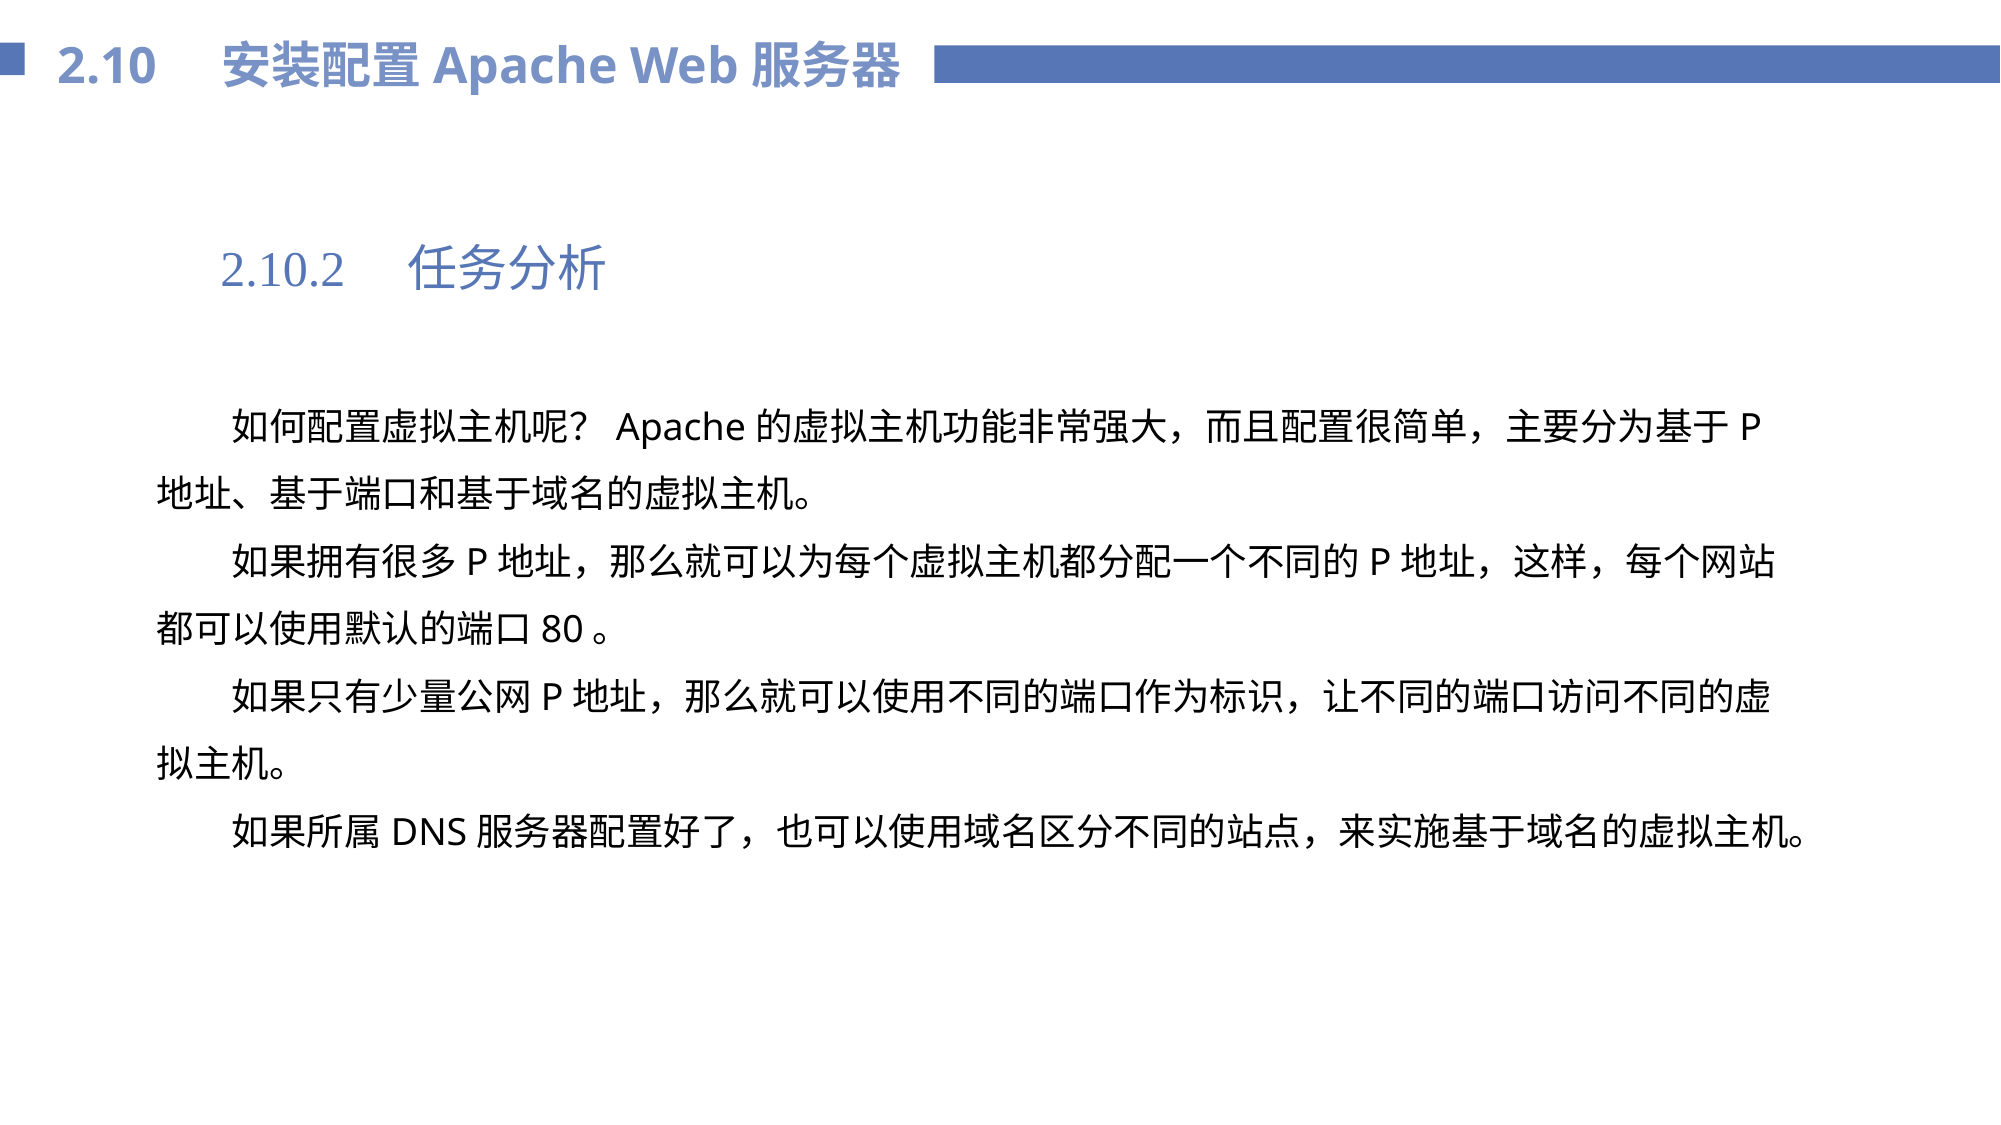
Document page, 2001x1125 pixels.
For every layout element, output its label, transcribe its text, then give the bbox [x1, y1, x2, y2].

text_box 2.10.2 任务分析 [205, 229, 980, 304]
text_box 如何配置虚拟主机呢？Apache的虚拟主机功能非常强大，而且配置很简单，主要分为基于P地址、基于端口和基于域名的虚拟主机。 如果拥有很多P地址，那么就可以为每个虚拟主机都分配一个不同的P地址，这样，每个网站都可以使用默认的端口80。 如果只有少量公网P地址，那么就可以使用不同的端口作为标识，让不同的端口访问不同的虚拟主机。 如果所属DNS服务器配置好了，也可以使用域名区分不同的站点，来实施基于域名的虚拟主机。 [156, 380, 1802, 853]
text_box [0, 41, 26, 76]
text_box [933, 44, 2000, 84]
text_box 2.10 安装配置Apache Web服务器 [57, 33, 902, 94]
